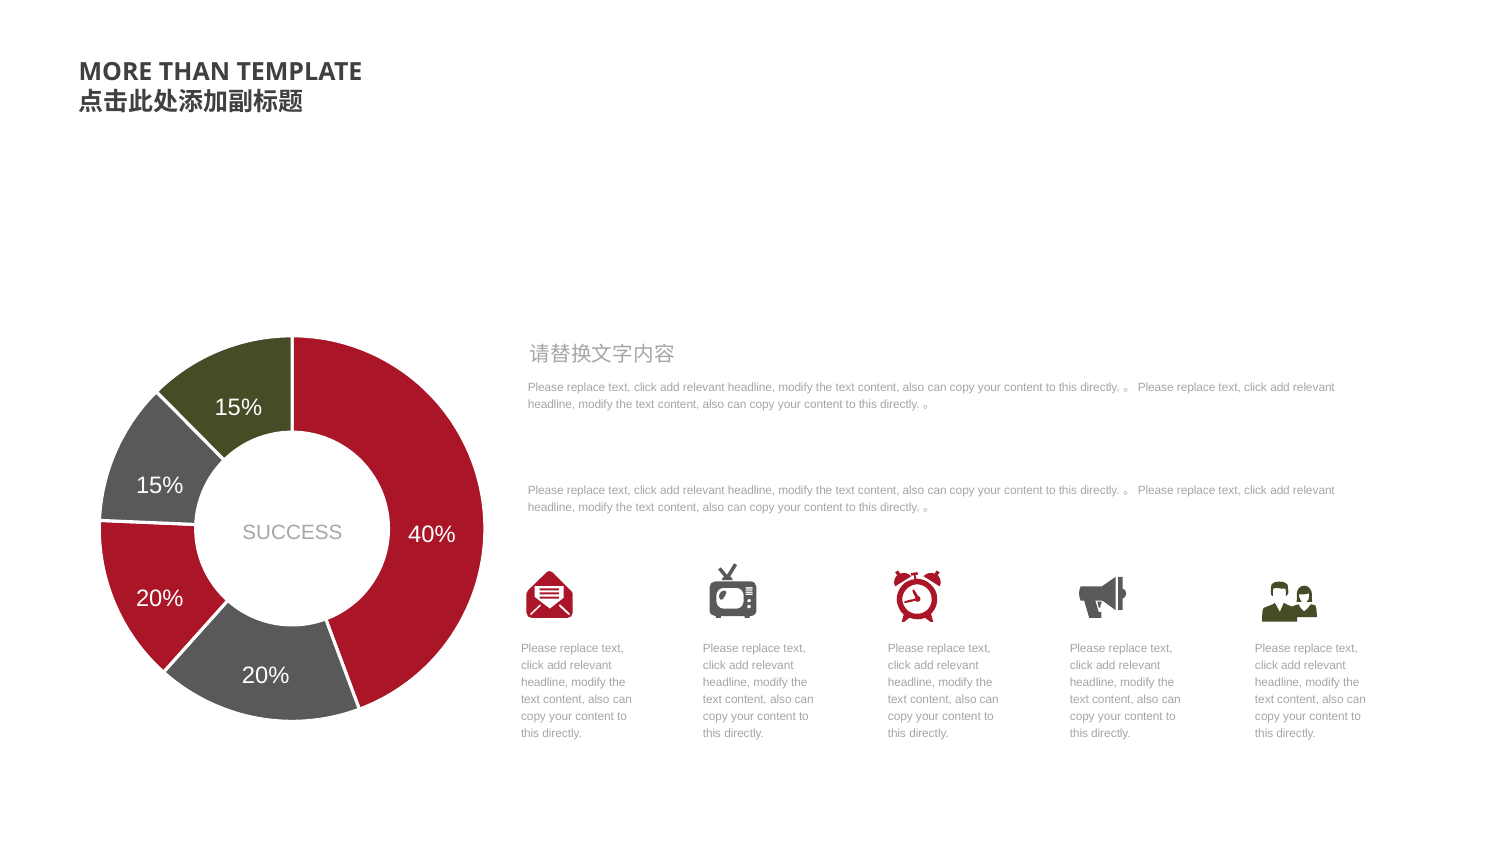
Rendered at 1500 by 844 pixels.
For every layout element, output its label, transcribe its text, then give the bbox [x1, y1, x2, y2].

text_box [532, 571, 573, 618]
text_box Please replace text, click add relevant headline, modify the text content, also can copy your content to this directly. [688, 630, 830, 748]
text_box 请替换文字内容 [529, 328, 695, 369]
text_box Please replace text, click add relevant headline, modify the text content, also can copy your content to this directly. [1054, 630, 1197, 748]
text_box Please replace text, click add relevant headline, modify the text content, also can copy your content to this directly. [1240, 630, 1382, 748]
text_box [894, 570, 938, 622]
text_box [923, 570, 941, 587]
text_box Please replace text, click add relevant headline, modify the text content, also can copy your content to this directly.。Please replace text, click add relevant headline, modify the text content, also can copy your content to this directly.。 [532, 472, 1370, 522]
text_box [1296, 585, 1313, 602]
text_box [56, 327, 529, 730]
text_box MORE THAN TEMPLATE 点击此处添加副标题 [58, 45, 792, 126]
text_box [1118, 576, 1127, 611]
text_box [1270, 581, 1289, 597]
text_box Please replace text, click add relevant headline, modify the text content, also can copy your content to this directly. [873, 630, 1015, 748]
text_box [1262, 602, 1317, 622]
text_box [709, 563, 757, 618]
text_box Please replace text, click add relevant headline, modify the text content, also can copy your content to this directly.。Please replace text, click add relevant headline, modify the text content, also can copy your content to this directly.。 [532, 369, 1370, 419]
text_box [1079, 576, 1116, 618]
text_box Please replace text, click add relevant headline, modify the text content, also can copy your content to this directly. [506, 630, 648, 748]
